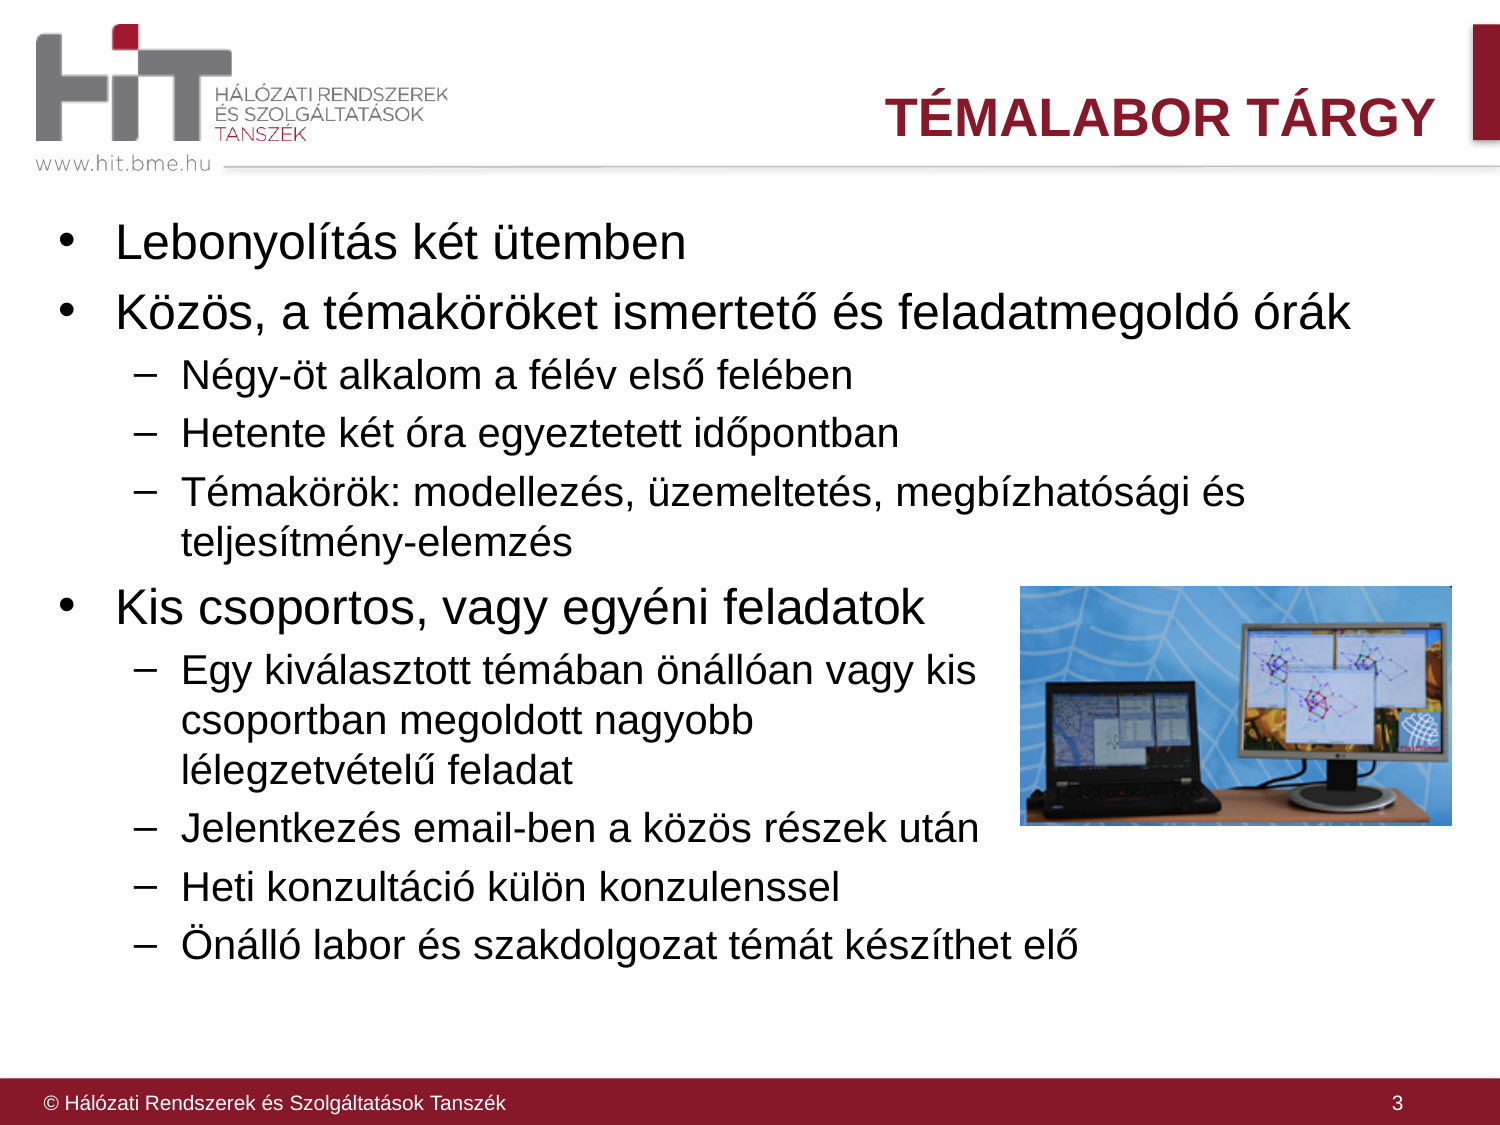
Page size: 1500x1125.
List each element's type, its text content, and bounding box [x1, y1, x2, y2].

picture [1020, 586, 1453, 826]
list Lebonyolítás két ütemben Közös, a témaköröket ismertető és feladatmegoldó órák Négy-öt alkalom a félév első felében Hetente két óra egyeztetett időpontban Témakörök: modellezés, üzemeltetés, megbízhatósági és teljesítmény-elemzés Kis csoportos, vagy egyéni feladatok Egy kiválasztott témában önállóan vagy kis csoportban megoldott nagyobb lélegzetvételű feladat Jelentkezés email-ben a közös részek után Heti konzultáció külön konzulenssel Önálló labor és szakdolgozat témát készíthet elő [44, 201, 1452, 1045]
title Témalabor tárgy [502, 15, 1452, 155]
